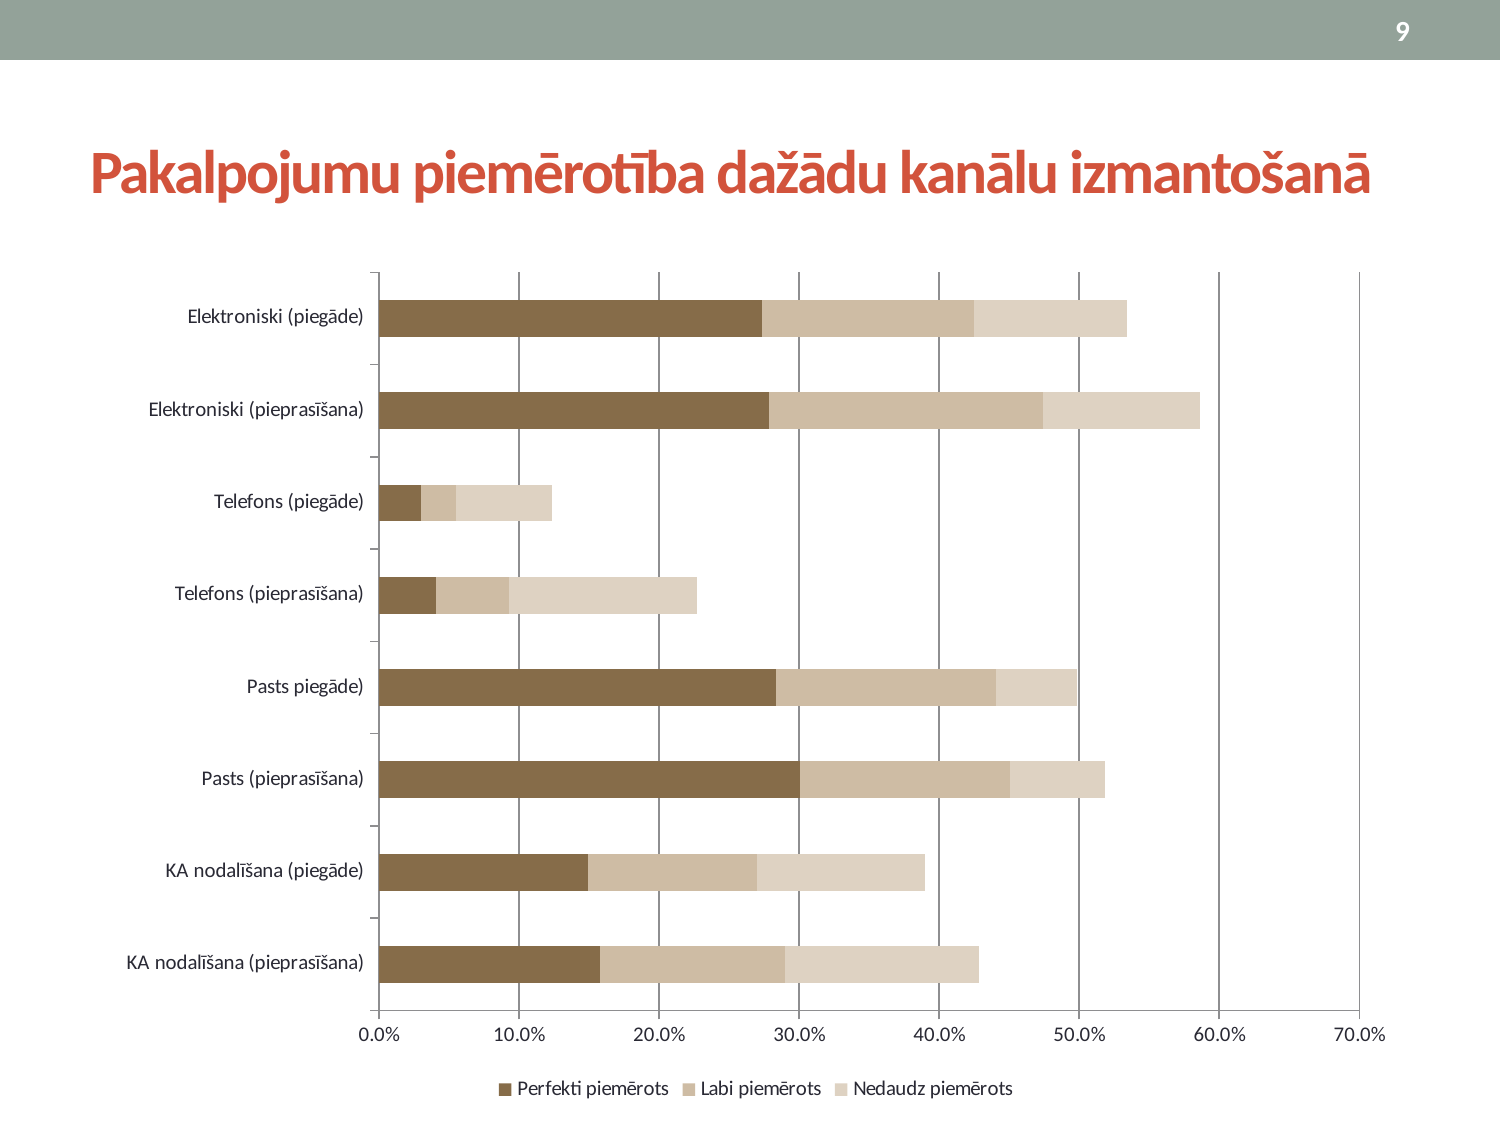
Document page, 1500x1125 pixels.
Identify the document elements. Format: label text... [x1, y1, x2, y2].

slide_number 9 [1250, 3, 1425, 57]
chart [100, 255, 1412, 1107]
title Pakalpojumu piemērotība dažādu kanālu izmantošanā [75, 87, 1425, 250]
